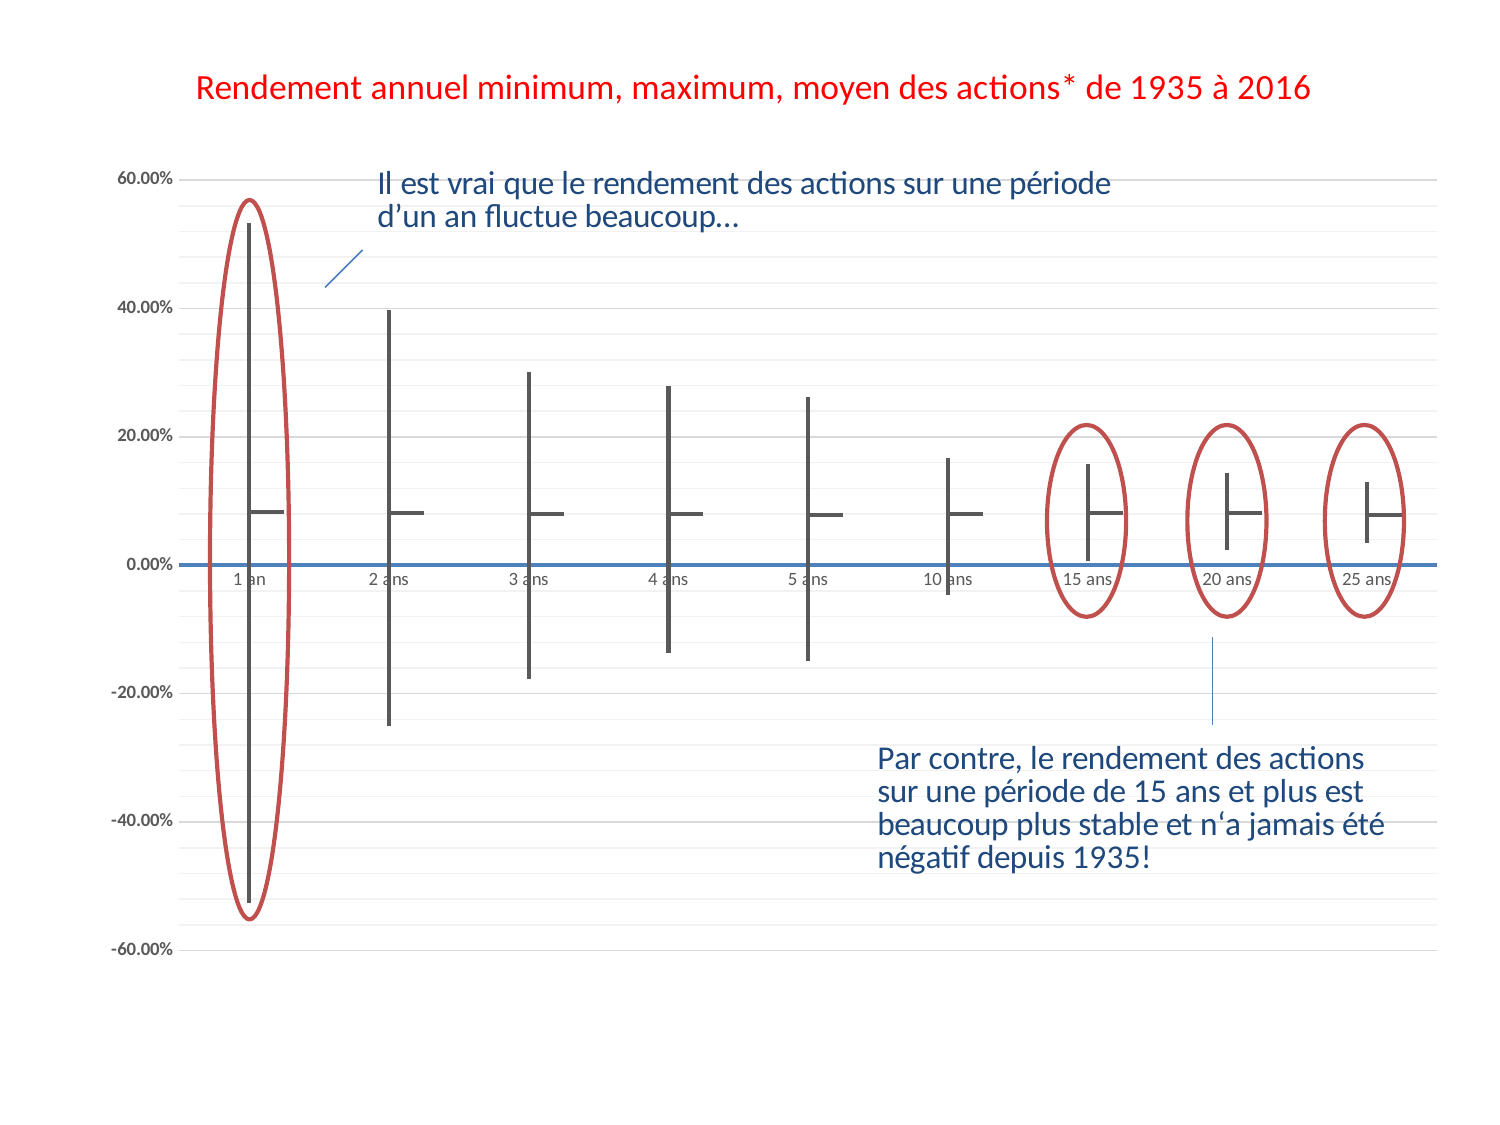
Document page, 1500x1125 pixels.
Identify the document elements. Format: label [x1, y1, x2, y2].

chart [39, 44, 1461, 1080]
